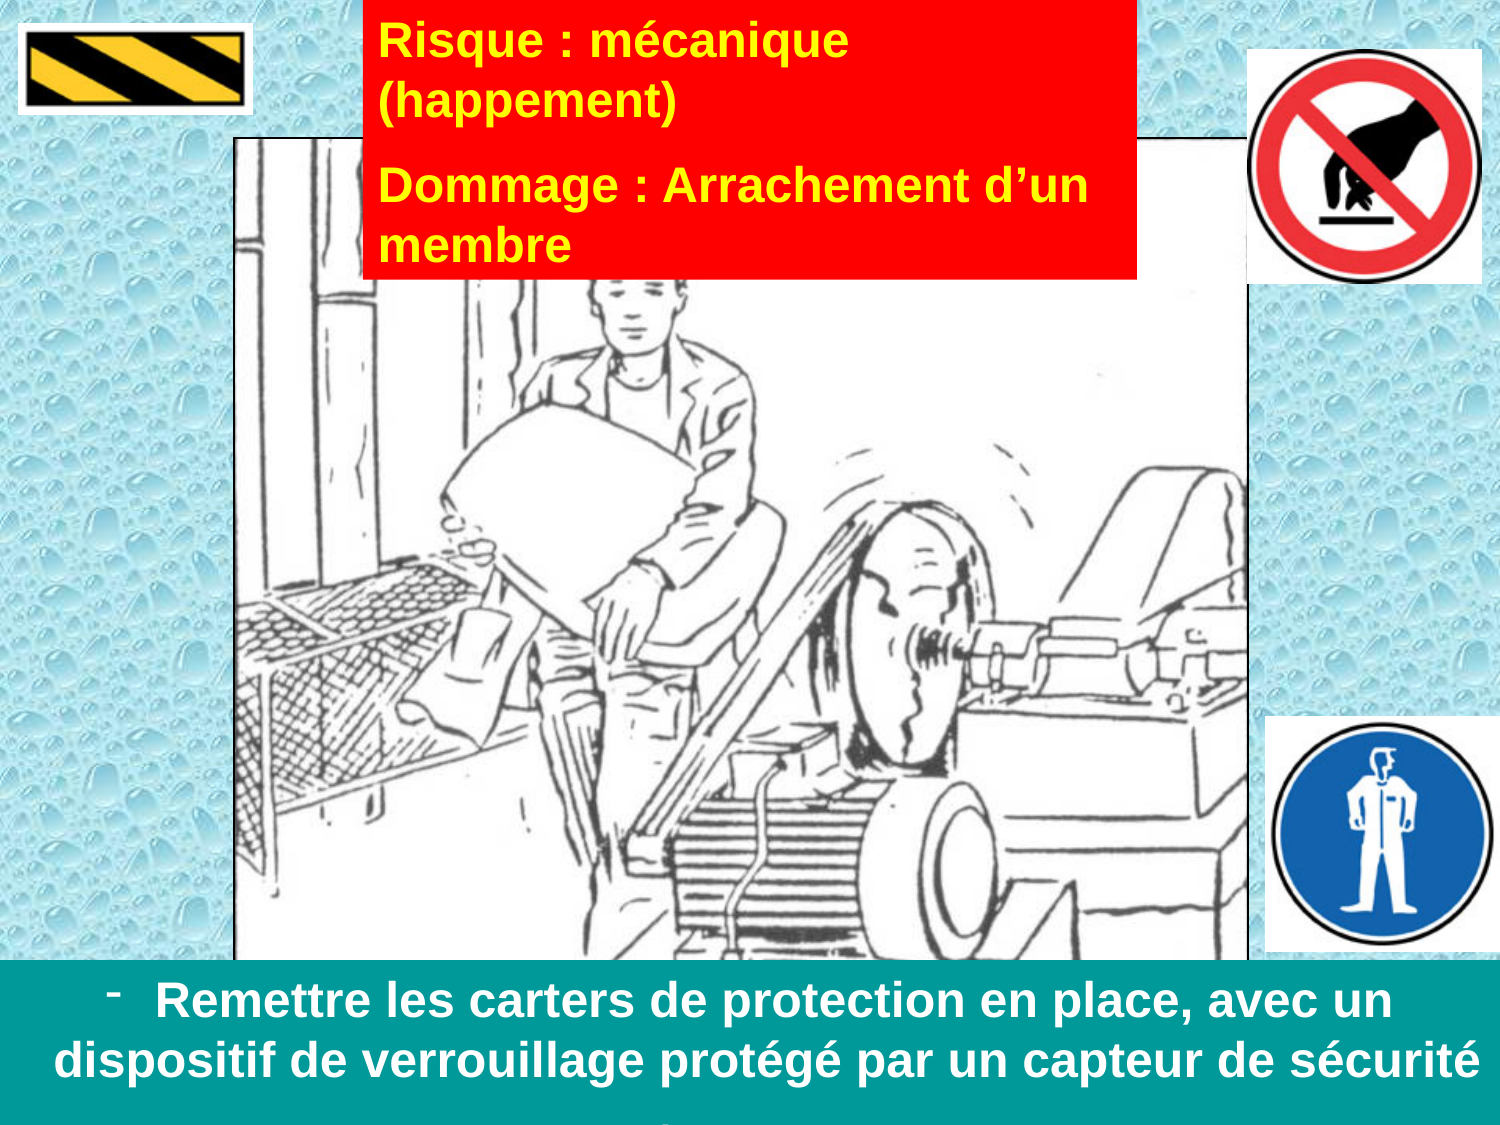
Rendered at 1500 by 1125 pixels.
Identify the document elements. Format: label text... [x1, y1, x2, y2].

text_box Risque : mécanique (happement) Dommage : Arrachement d’un membre [362, 0, 1137, 136]
picture [234, 0, 1500, 987]
text_box Remettre les carters de protection en place, avec un dispositif de verrouillage protégé par un capteur de sécurité - Pas de vêtements flottants [0, 960, 1500, 1125]
picture [0, 0, 362, 960]
